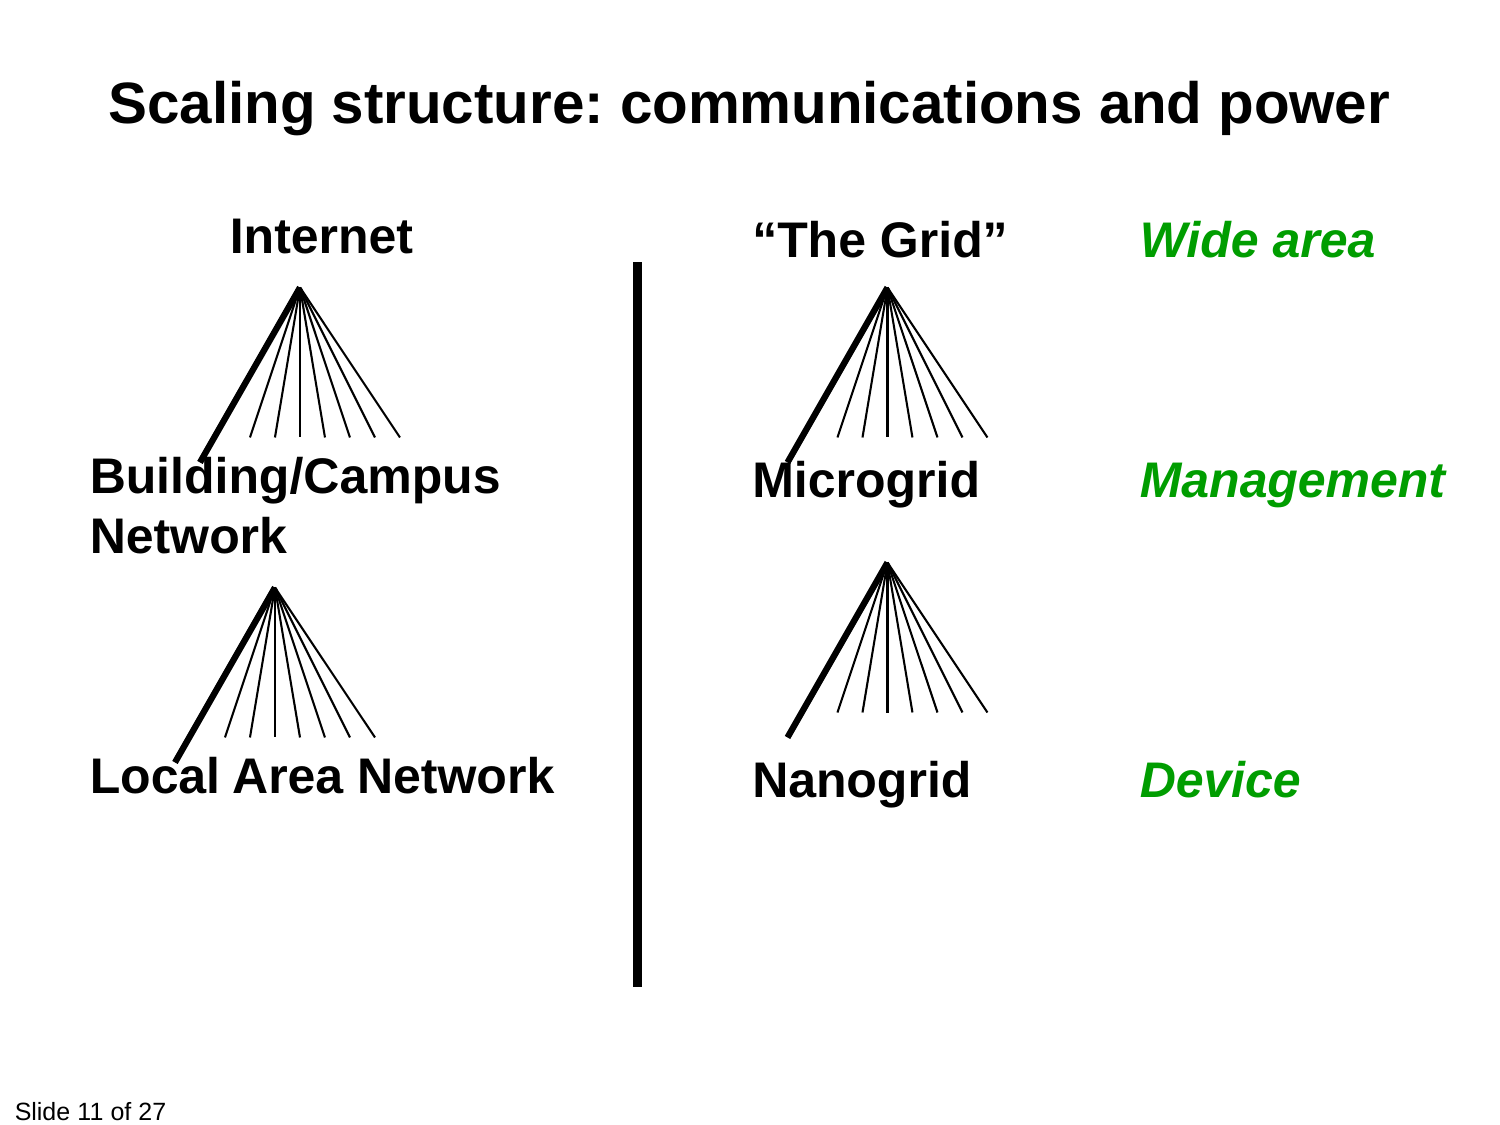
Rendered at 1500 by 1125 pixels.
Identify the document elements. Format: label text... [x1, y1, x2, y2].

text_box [174, 587, 376, 763]
list Internet Building/Campus Network Local Area Network [75, 195, 775, 1038]
text_box “The Grid” Microgrid Nanogrid [737, 199, 1063, 1042]
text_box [787, 287, 988, 463]
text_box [199, 287, 401, 463]
text_box Wide area Management Device [1124, 199, 1488, 1042]
title Scaling structure: communications and power [0, 37, 1500, 175]
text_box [787, 562, 988, 738]
